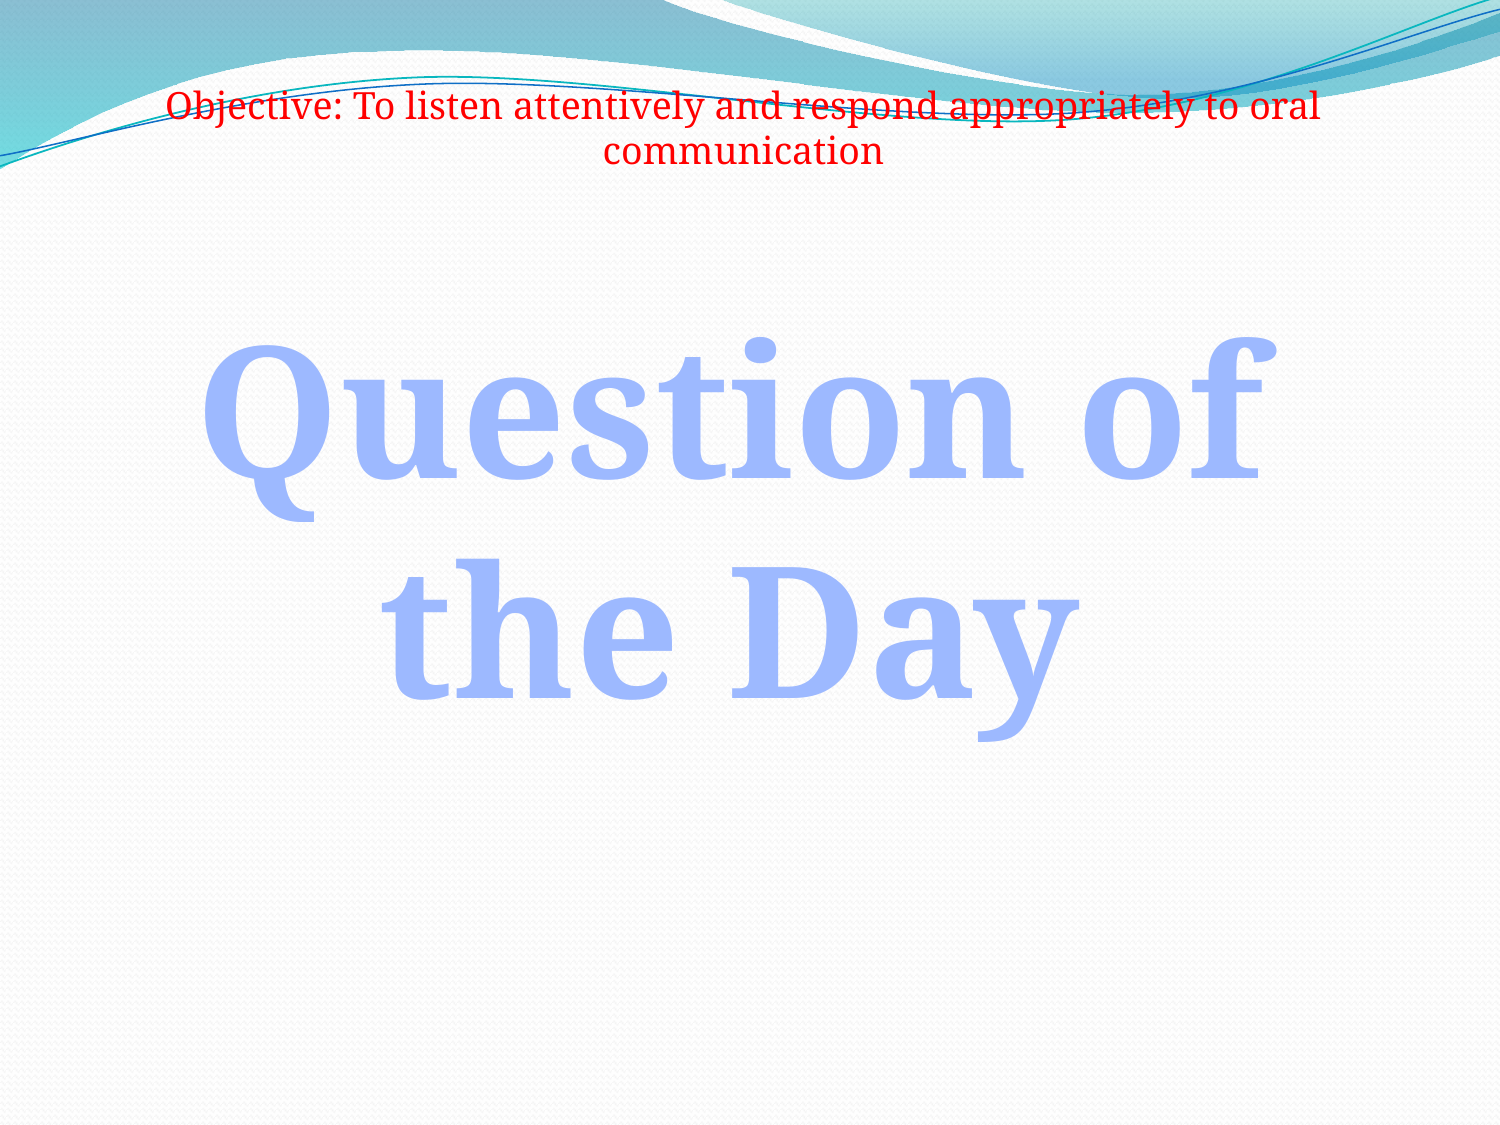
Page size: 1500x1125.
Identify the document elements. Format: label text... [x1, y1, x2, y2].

text_box Objective: To listen attentively and respond appropriately to oral communication [62, 74, 1425, 180]
text_box Question of the Day [37, 287, 1422, 743]
